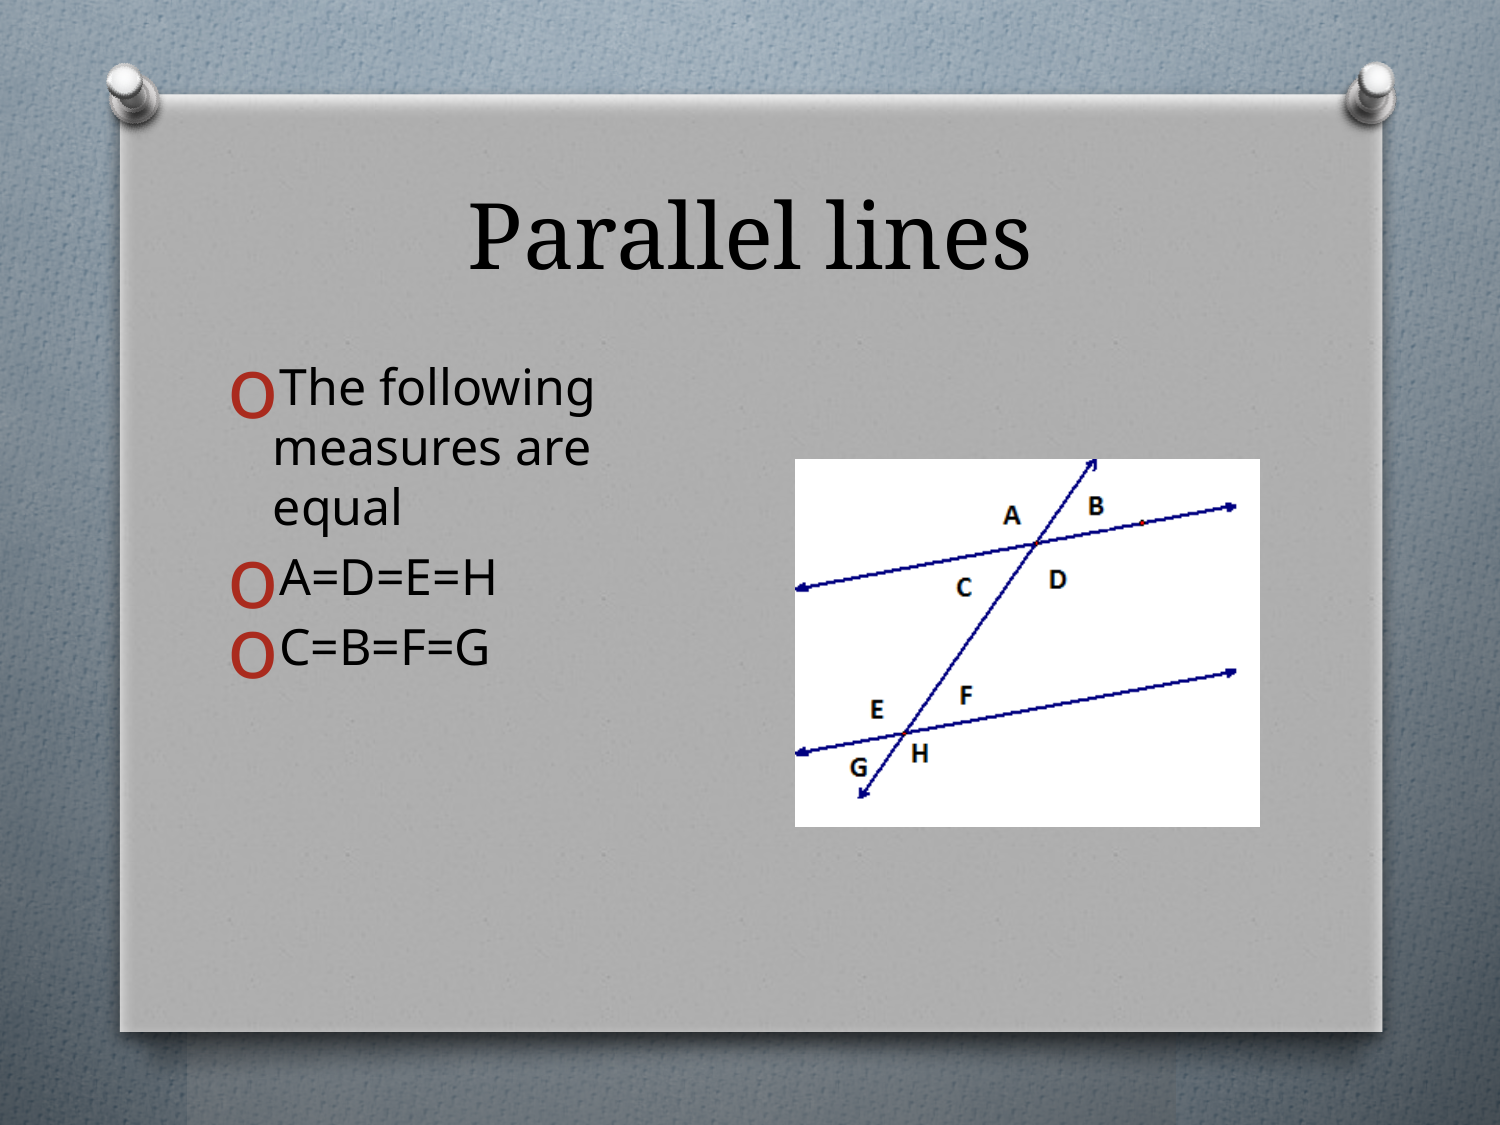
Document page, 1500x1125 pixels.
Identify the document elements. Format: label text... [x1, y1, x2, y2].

picture [1317, 35, 1439, 156]
title Parallel lines [179, 134, 1323, 332]
list The following measures are equal A=D=E=H C=B=F=G [213, 348, 738, 939]
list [795, 459, 1260, 828]
picture [75, 29, 198, 153]
